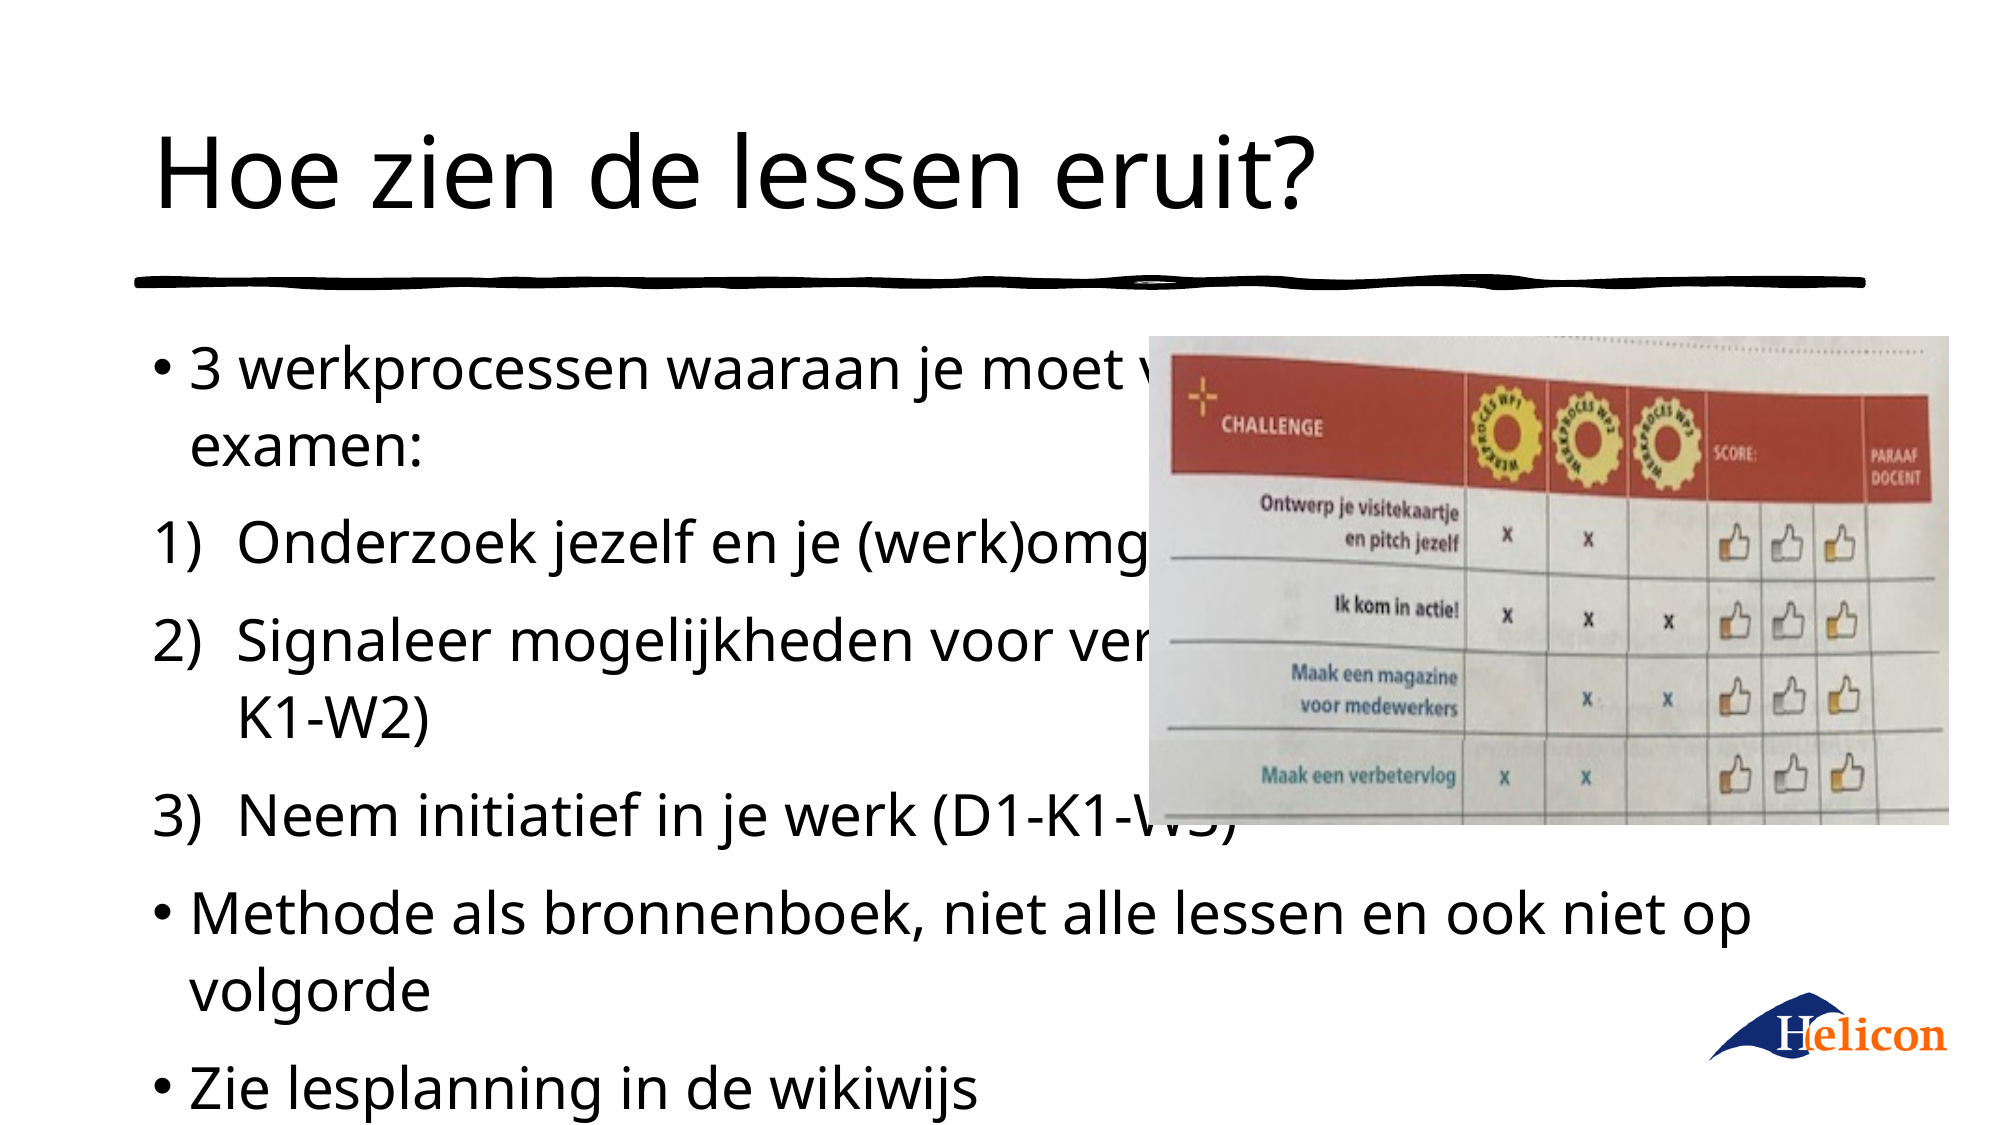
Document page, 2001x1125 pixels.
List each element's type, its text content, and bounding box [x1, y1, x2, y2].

list 3 werkprocessen waaraan je moet voldoen voor het examen: Onderzoek jezelf en je (werk)omgeving (D1-K1-W1) Signaleer mogelijkheden voor verandering in je werk (D1-K1-W2) Neem initiatief in je werk (D1-K1-W3) Methode als bronnenboek, niet alle lessen en ook niet op volgorde Zie lesplanning in de wikiwijs Zie PowerPoints van de lessen in wikiwijs [137, 316, 1863, 1014]
picture [1149, 336, 1949, 825]
title Hoe zien de lessen eruit? [137, 59, 1863, 278]
picture [1671, 952, 2000, 1125]
